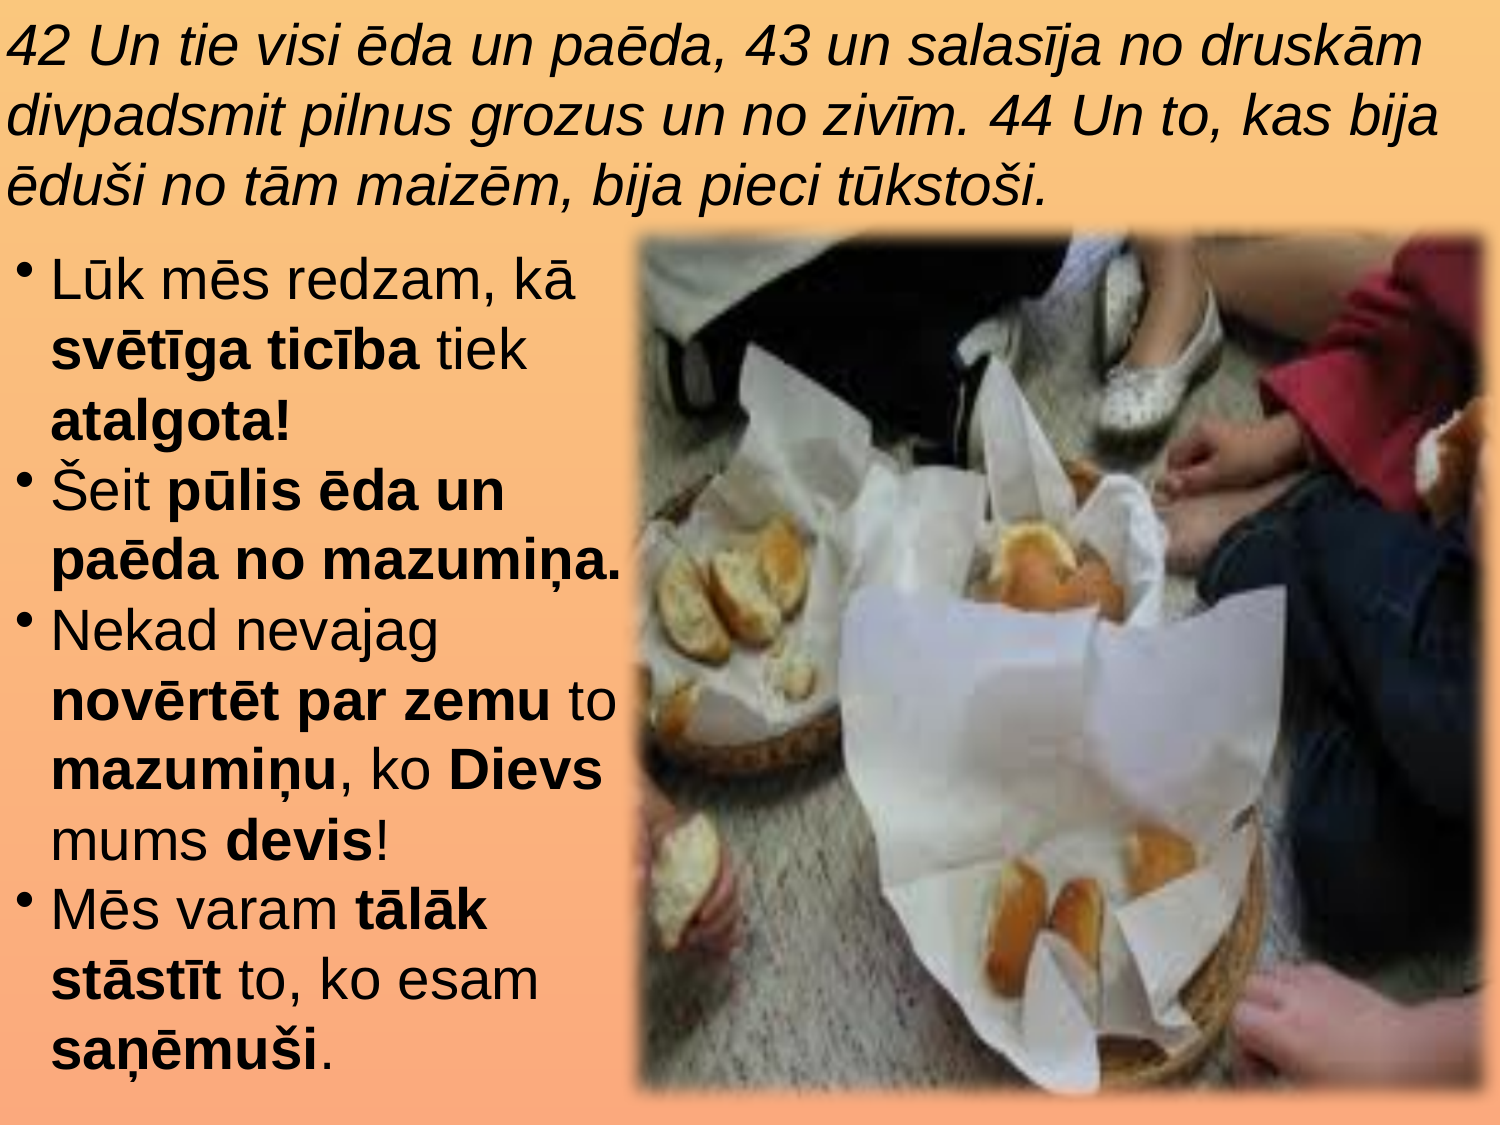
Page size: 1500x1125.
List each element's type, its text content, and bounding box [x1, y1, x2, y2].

list 42 Un tie visi ēda un paēda, 43 un salasīja no druskām divpadsmit pilnus grozus un no zivīm. 44 Un to, kas bija ēduši no tām maizēm, bija pieci tūkstoši. [0, 0, 1500, 198]
text_box Lūk mēs redzam, kā svētīga ticība tiek atalgota! Šeit pūlis ēda un paēda no mazumiņa. Nekad nevajag novērtēt par zemu to mazumiņu, ko Dievs mums devis! Mēs varam tālāk stāstīt to, ko esam saņēmuši. [0, 234, 615, 1089]
picture [620, 218, 1500, 1108]
